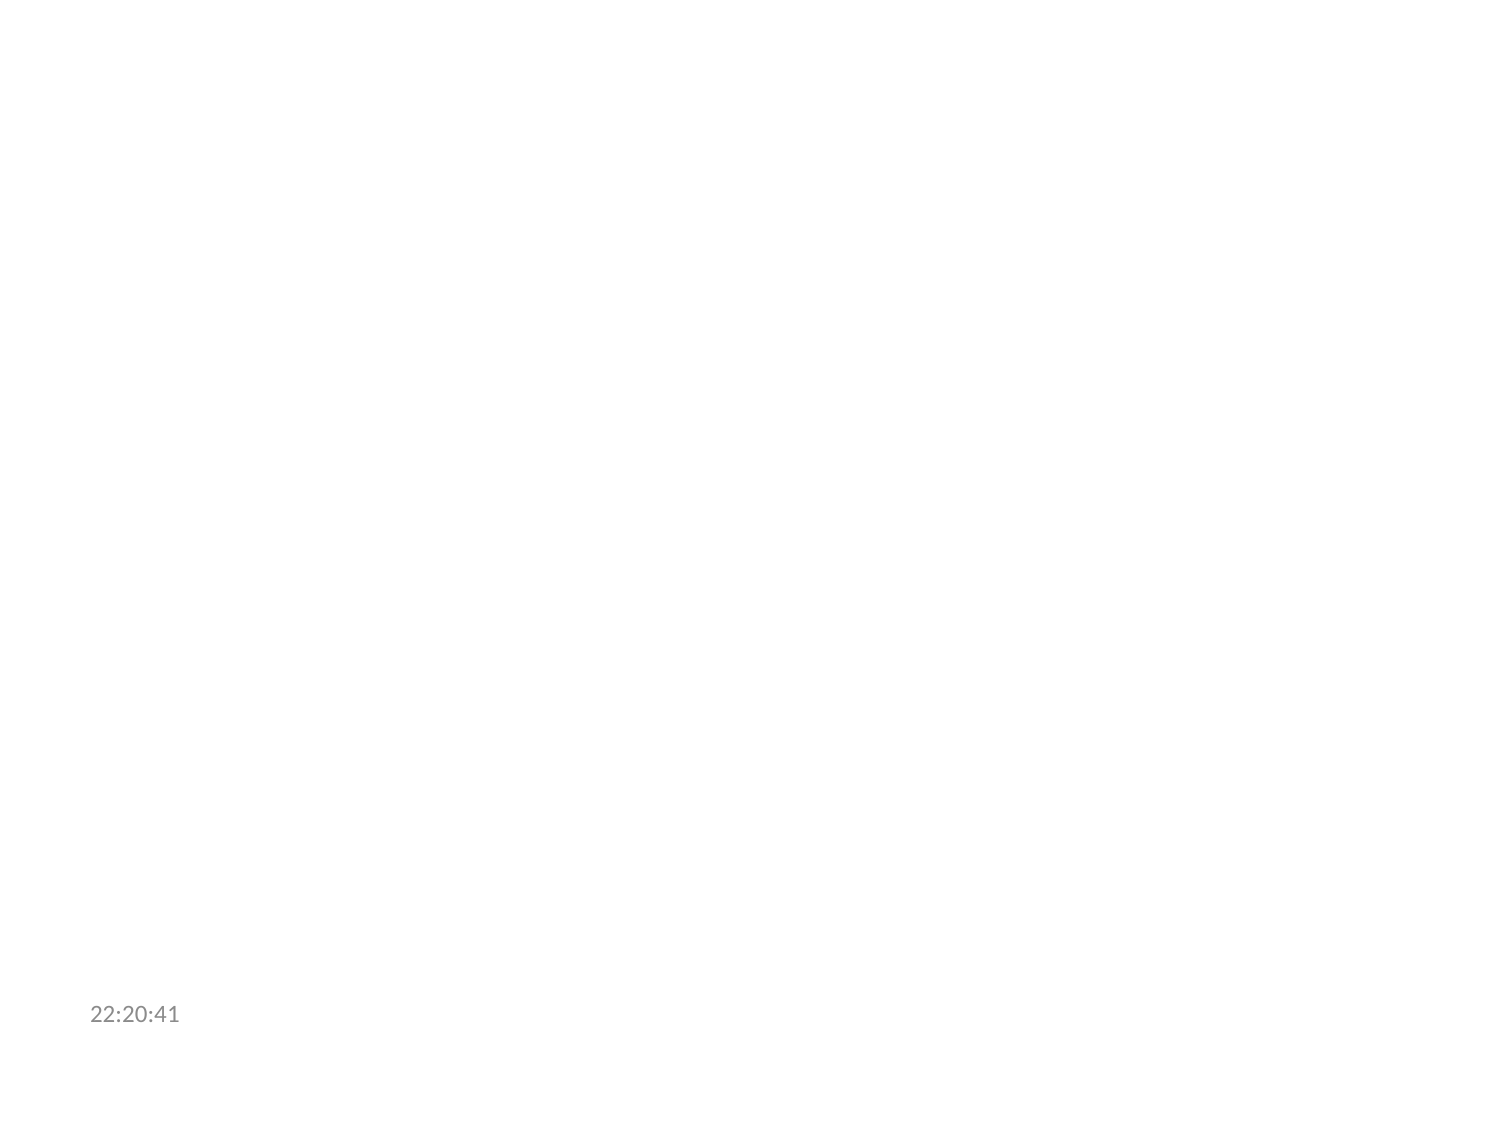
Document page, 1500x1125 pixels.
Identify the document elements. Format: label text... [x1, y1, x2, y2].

text_box 15:35:09 [75, 982, 425, 1043]
